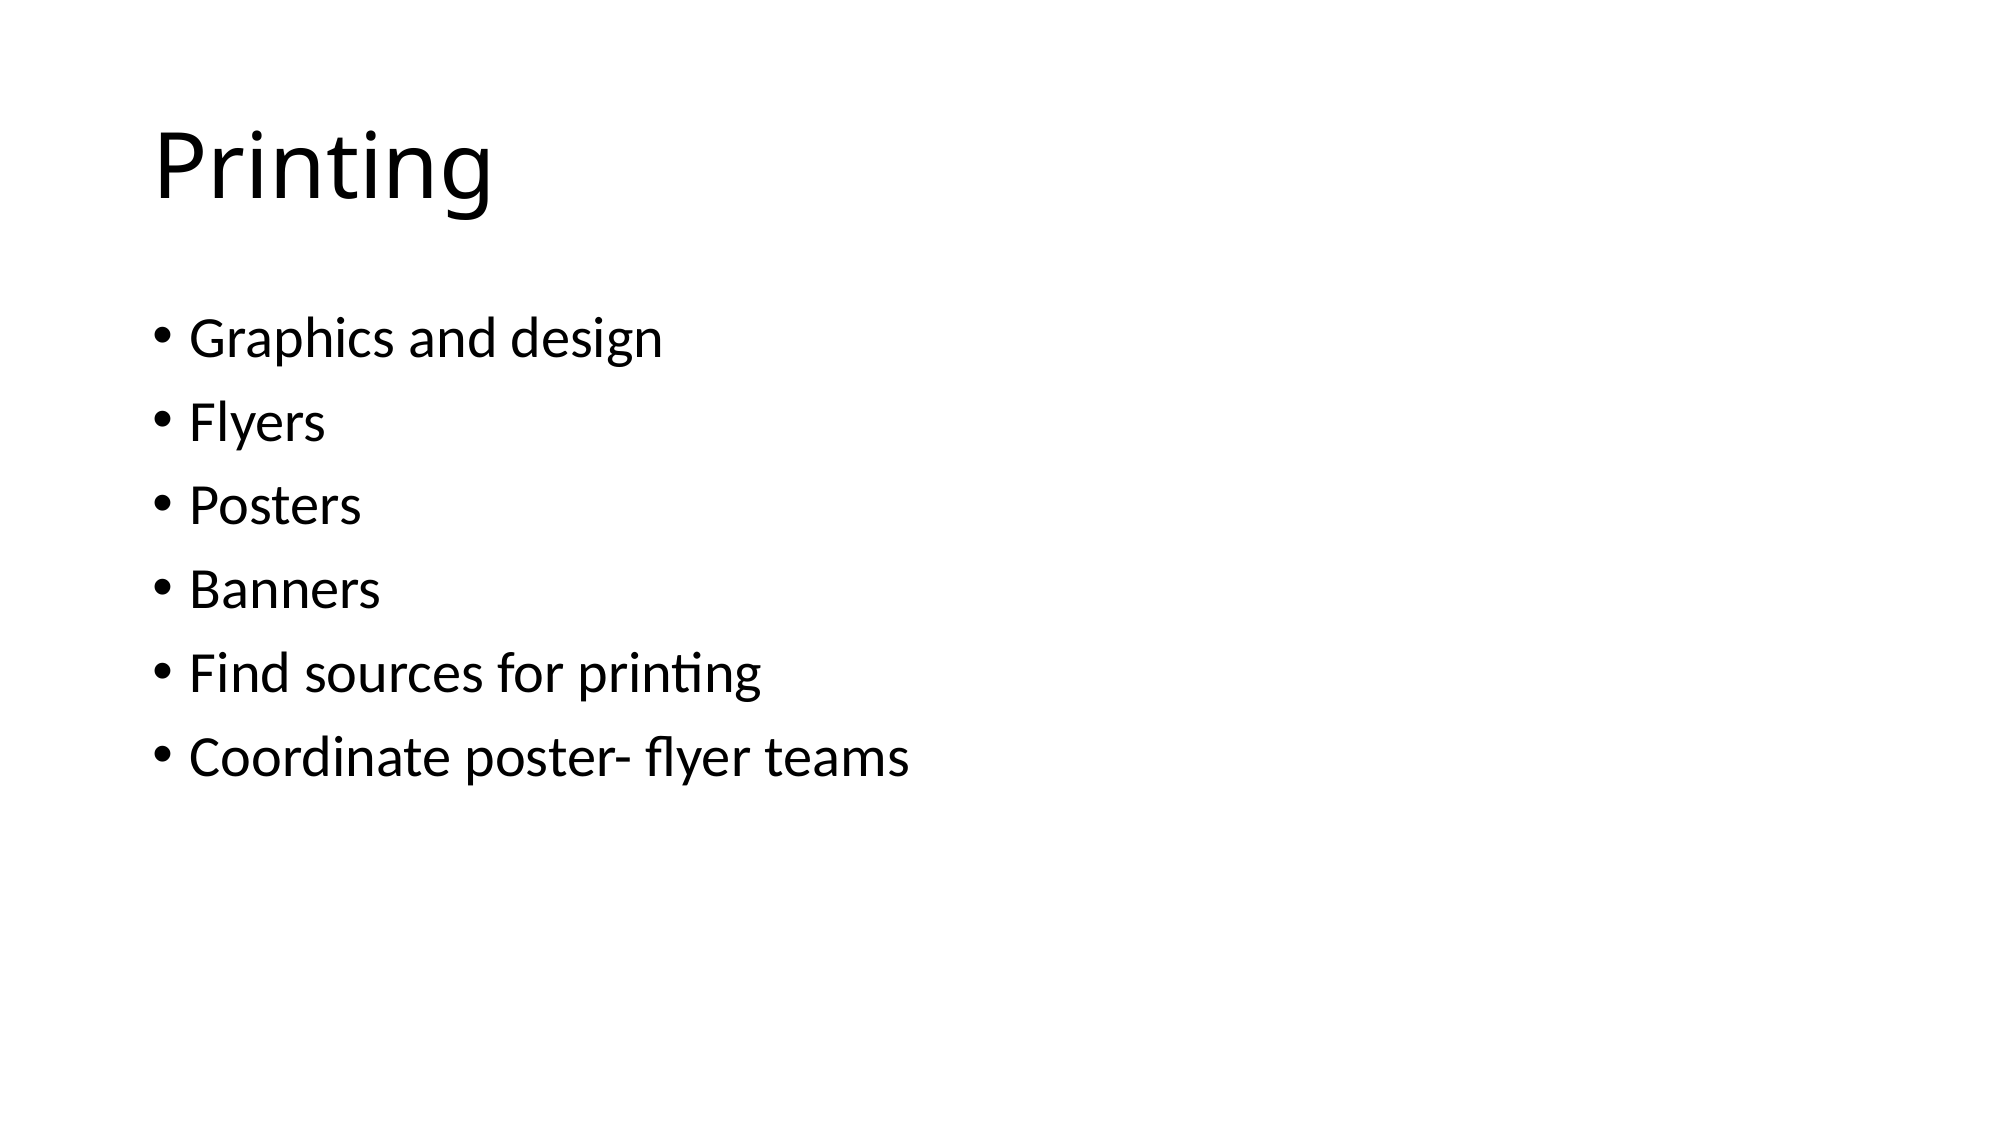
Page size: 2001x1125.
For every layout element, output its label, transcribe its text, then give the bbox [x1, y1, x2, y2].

list Graphics and design Flyers Posters Banners Find sources for printing Coordinate poster- flyer teams [137, 299, 1863, 1014]
title Printing [137, 59, 1863, 278]
